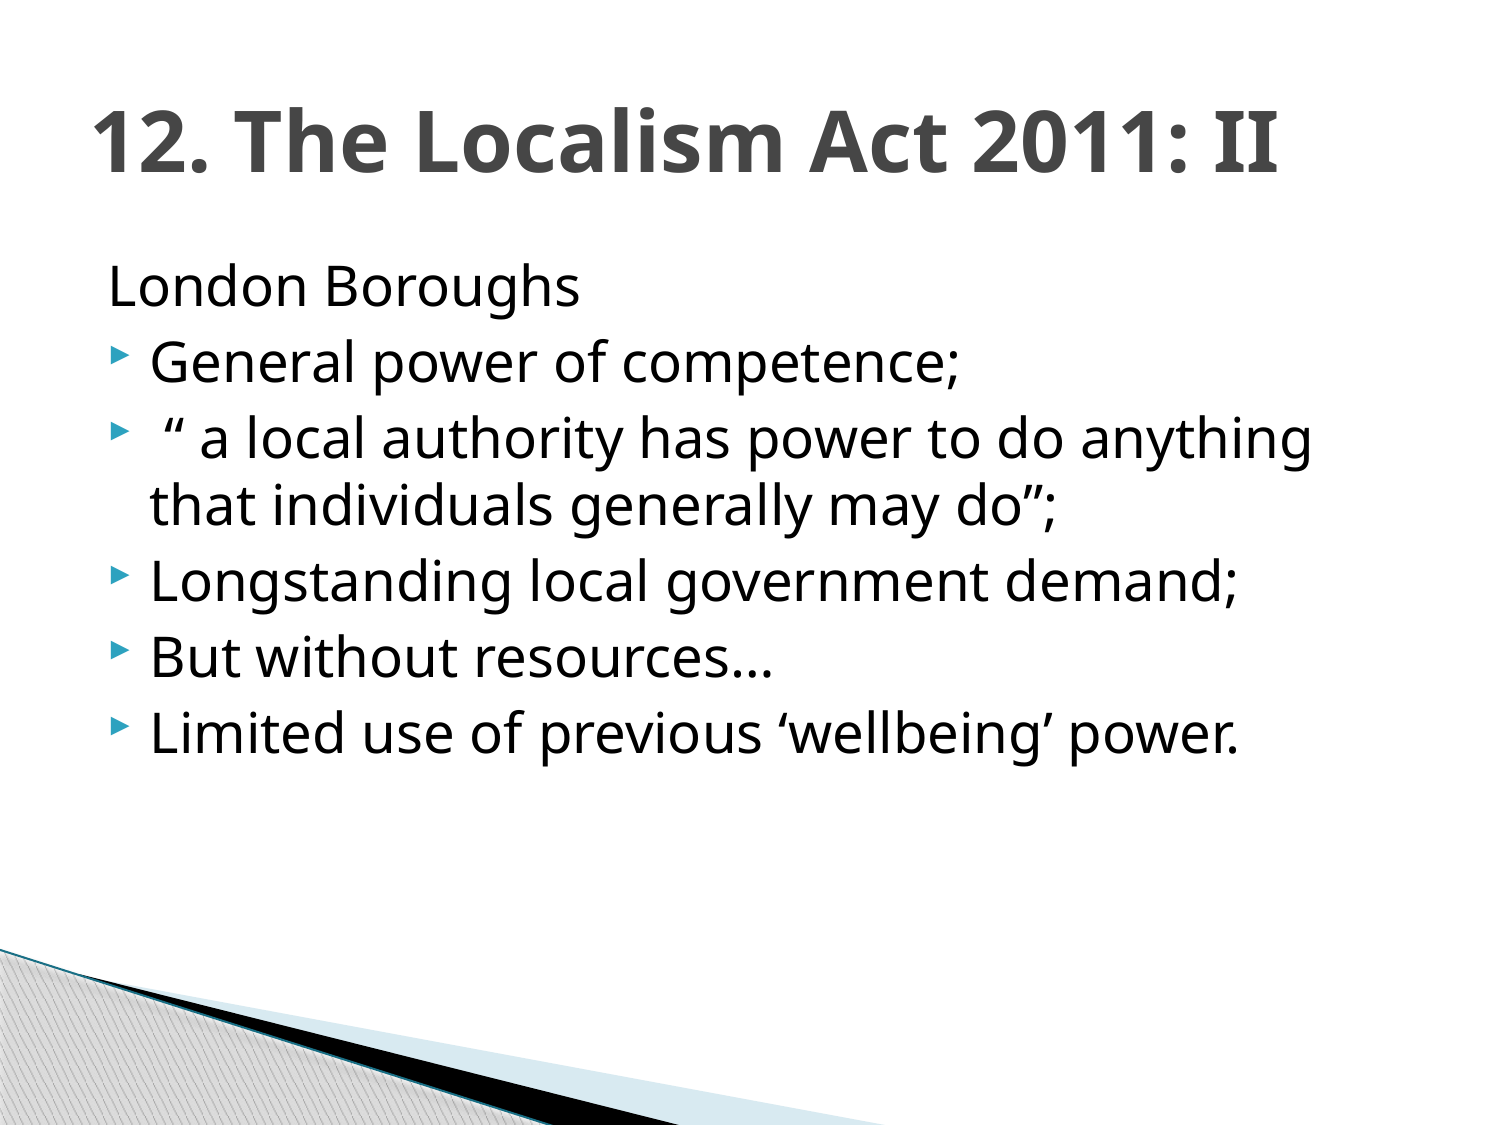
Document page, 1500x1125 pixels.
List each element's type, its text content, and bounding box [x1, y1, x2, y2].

title 12. The Localism Act 2011: II [75, 45, 1425, 233]
list London Boroughs General power of competence; “ a local authority has power to do anything that individuals generally may do”; Longstanding local government demand; But without resources… Limited use of previous ‘wellbeing’ power. [75, 243, 1425, 986]
